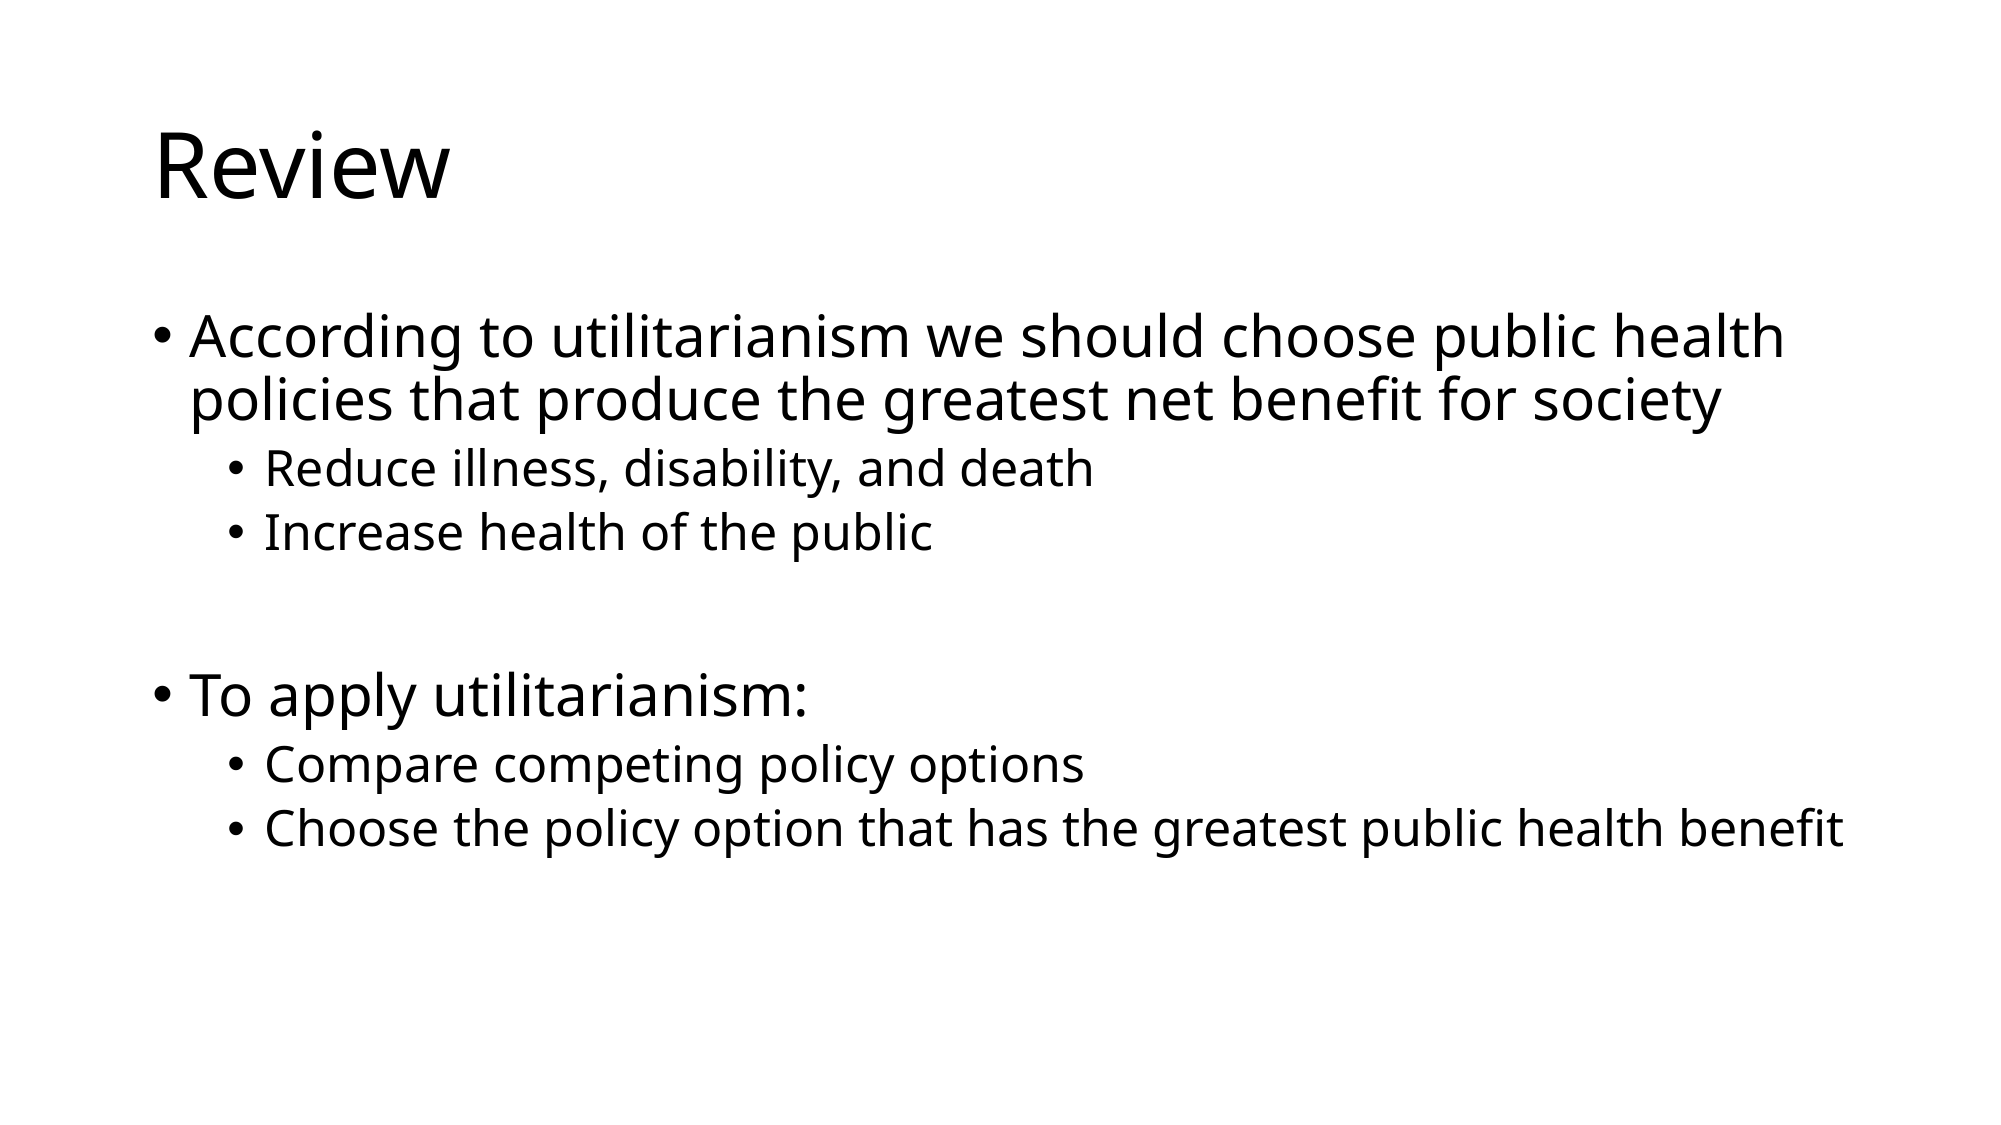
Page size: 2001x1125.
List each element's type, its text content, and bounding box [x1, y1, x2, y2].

title Review [137, 59, 1863, 278]
list According to utilitarianism we should choose public health policies that produce the greatest net benefit for society Reduce illness, disability, and death Increase health of the public To apply utilitarianism: Compare competing policy options Choose the policy option that has the greatest public health benefit [137, 299, 1863, 1014]
